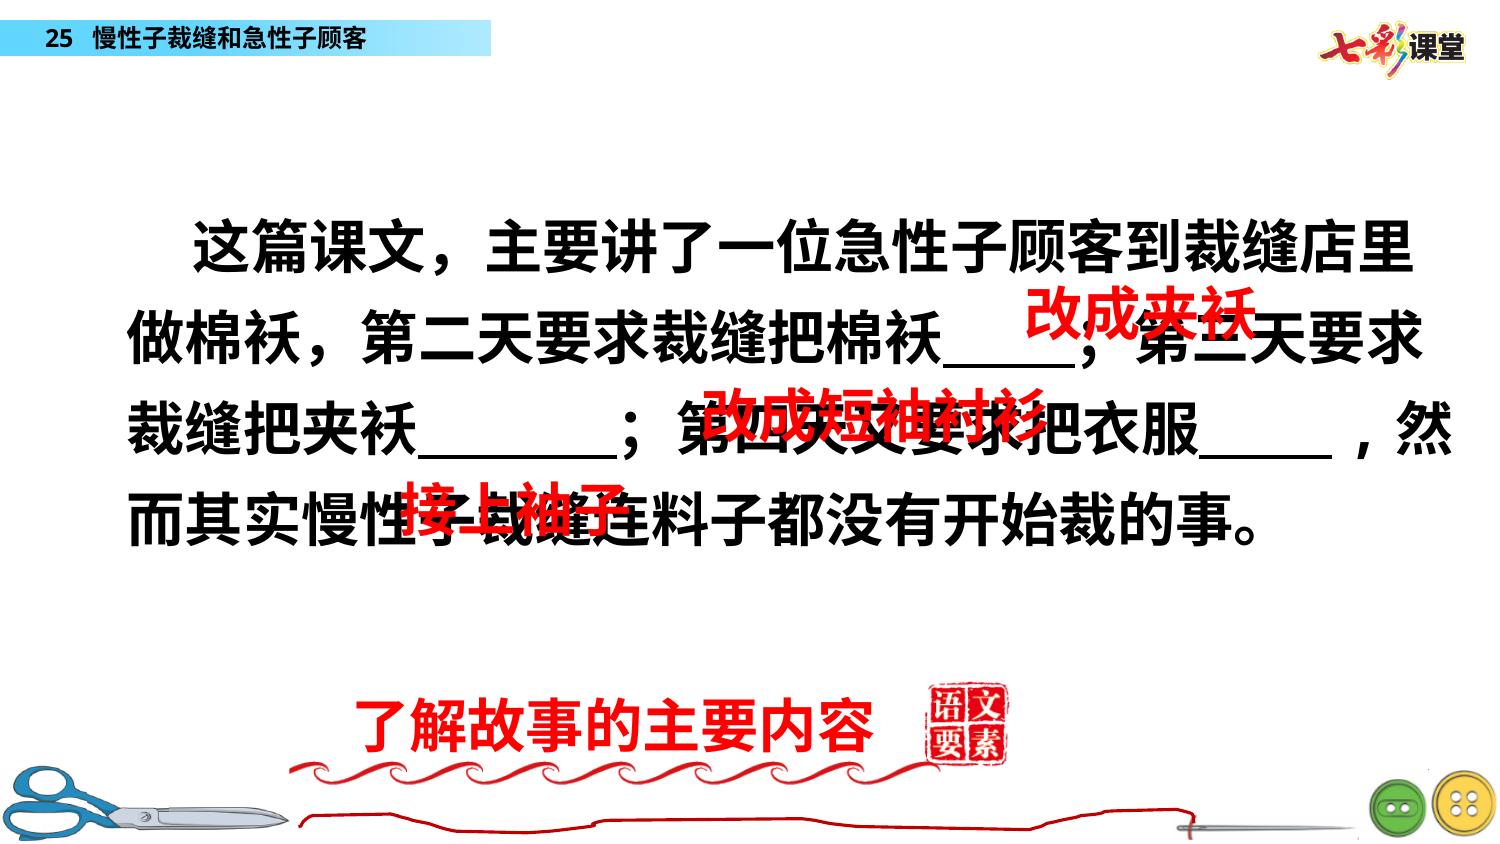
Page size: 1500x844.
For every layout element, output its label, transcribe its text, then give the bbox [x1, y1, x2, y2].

picture [0, 764, 290, 844]
picture [1316, 20, 1468, 80]
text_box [289, 681, 1011, 786]
text_box 改成短袖衬衫 [686, 371, 1121, 457]
text_box 接上袖子 [384, 466, 648, 551]
text_box 改成夹袄 [1009, 269, 1329, 354]
text_box 这篇课文，主要讲了一位急性子顾客到裁缝店里做棉袄，第二天要求裁缝把棉袄 ；第三天要求裁缝把夹袄 ；第四天又要求把衣服 ,然而其实慢性子裁缝连料子都没有开始裁的事。 [112, 181, 1482, 561]
picture [1173, 816, 1358, 839]
picture [1365, 769, 1500, 839]
